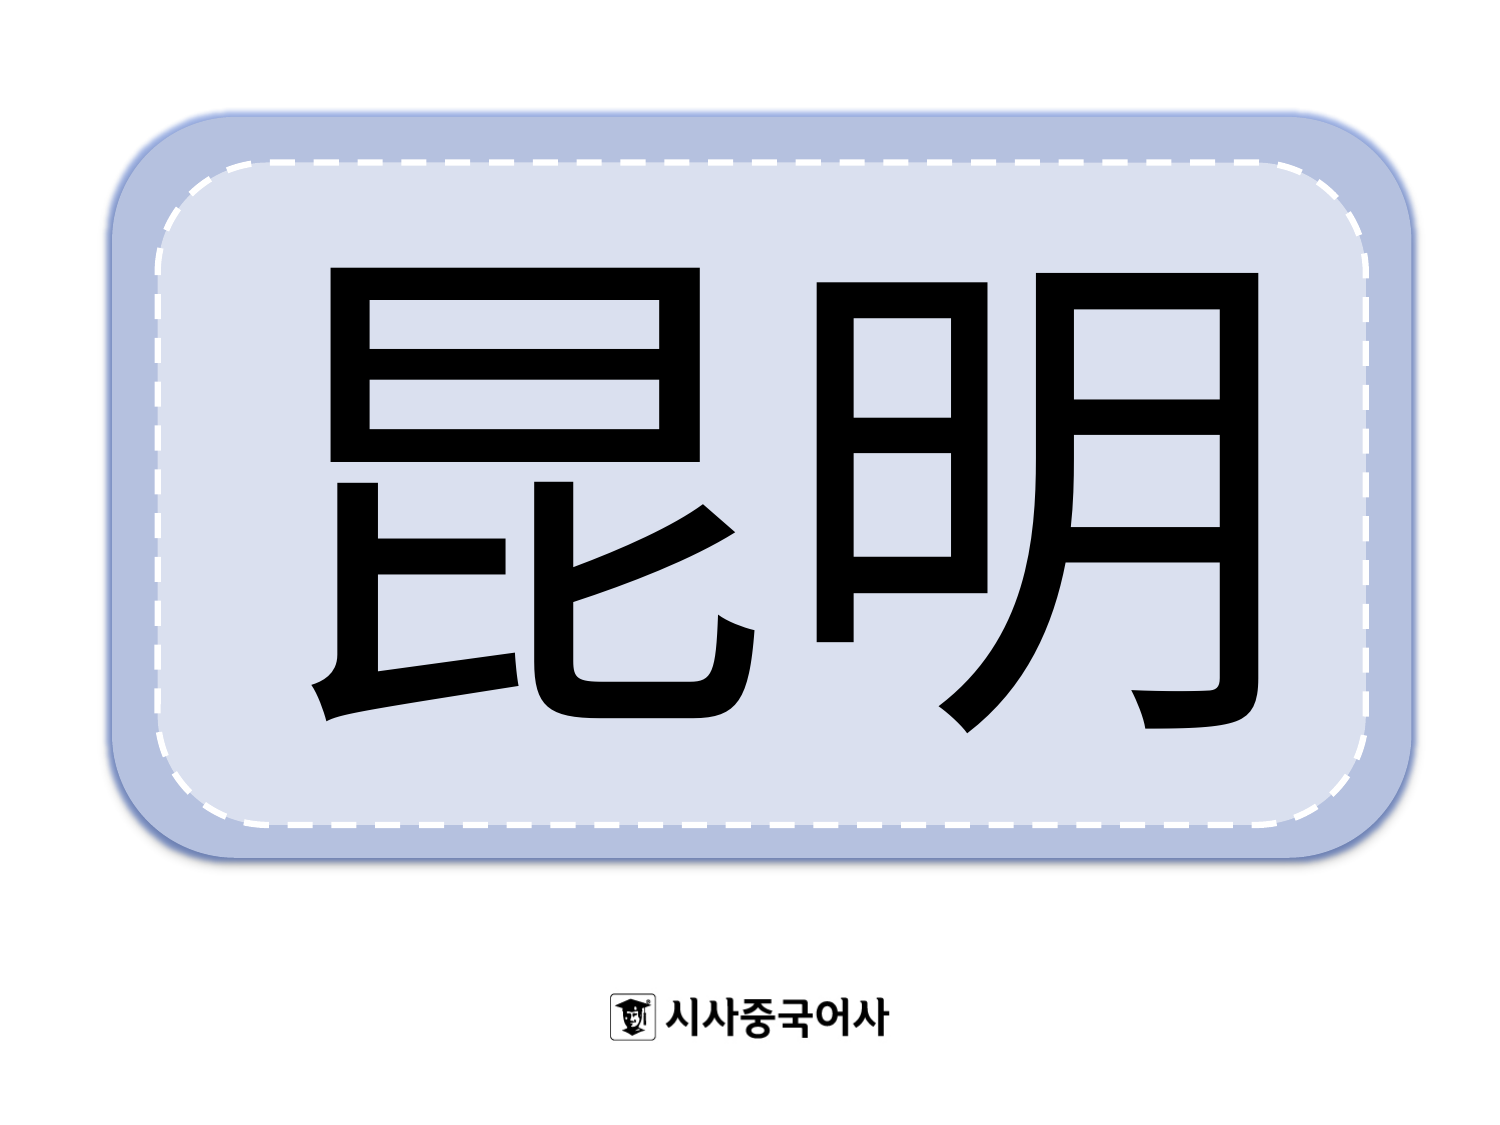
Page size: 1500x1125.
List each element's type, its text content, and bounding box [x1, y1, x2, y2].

text_box 昆明 [171, 149, 1380, 812]
picture [602, 987, 898, 1047]
text_box [162, 160, 1371, 824]
